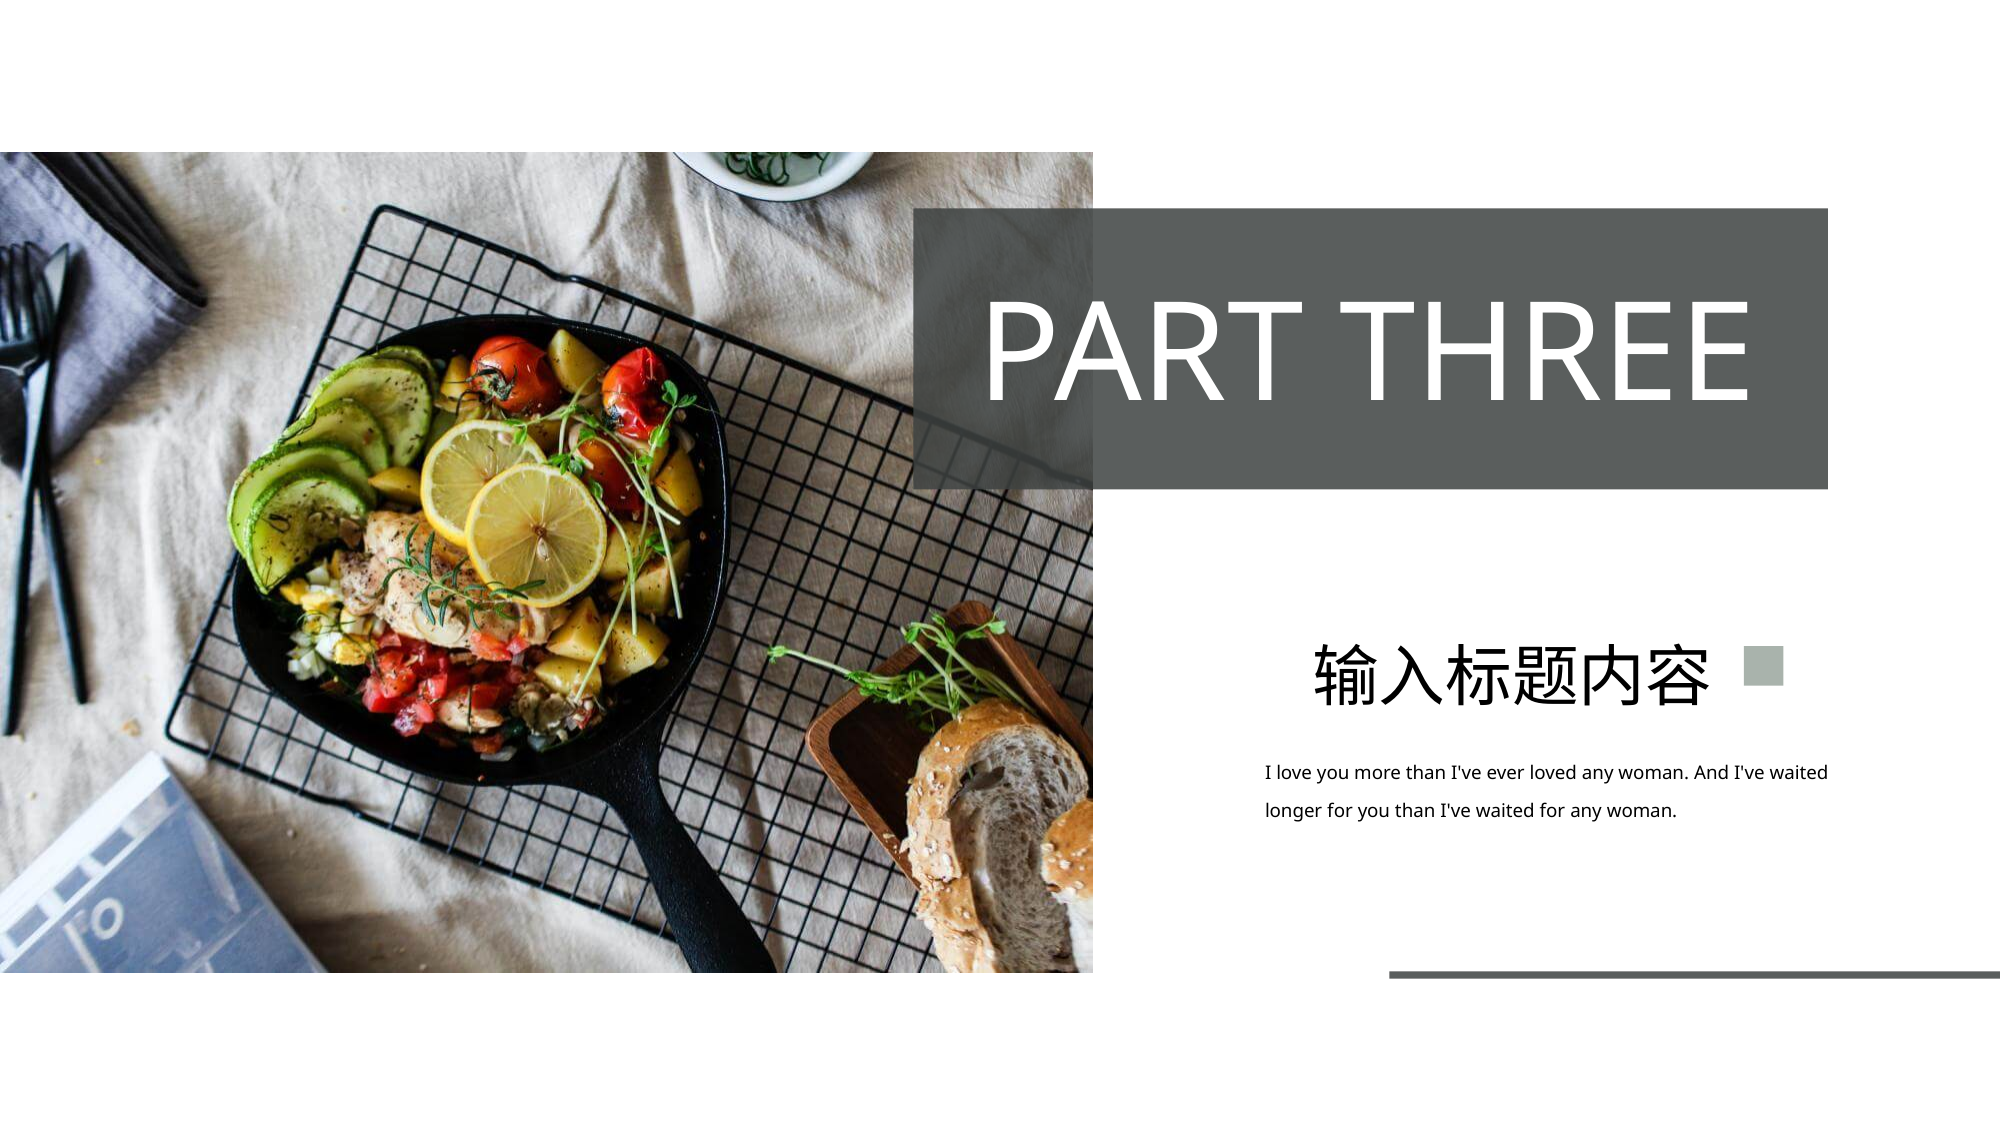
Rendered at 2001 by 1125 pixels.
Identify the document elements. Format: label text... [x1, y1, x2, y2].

text_box [1093, 436, 1829, 490]
text_box [1388, 970, 2000, 980]
picture [0, 152, 1093, 973]
text_box [1093, 207, 1829, 255]
text_box 输入标题内容 [1297, 586, 1818, 722]
text_box I love you more than I've ever loved any woman. And I've waited longer for you than I've waited for any woman. [1250, 737, 1865, 830]
text_box [1743, 645, 1784, 687]
text_box PART THREE [1093, 255, 1850, 436]
